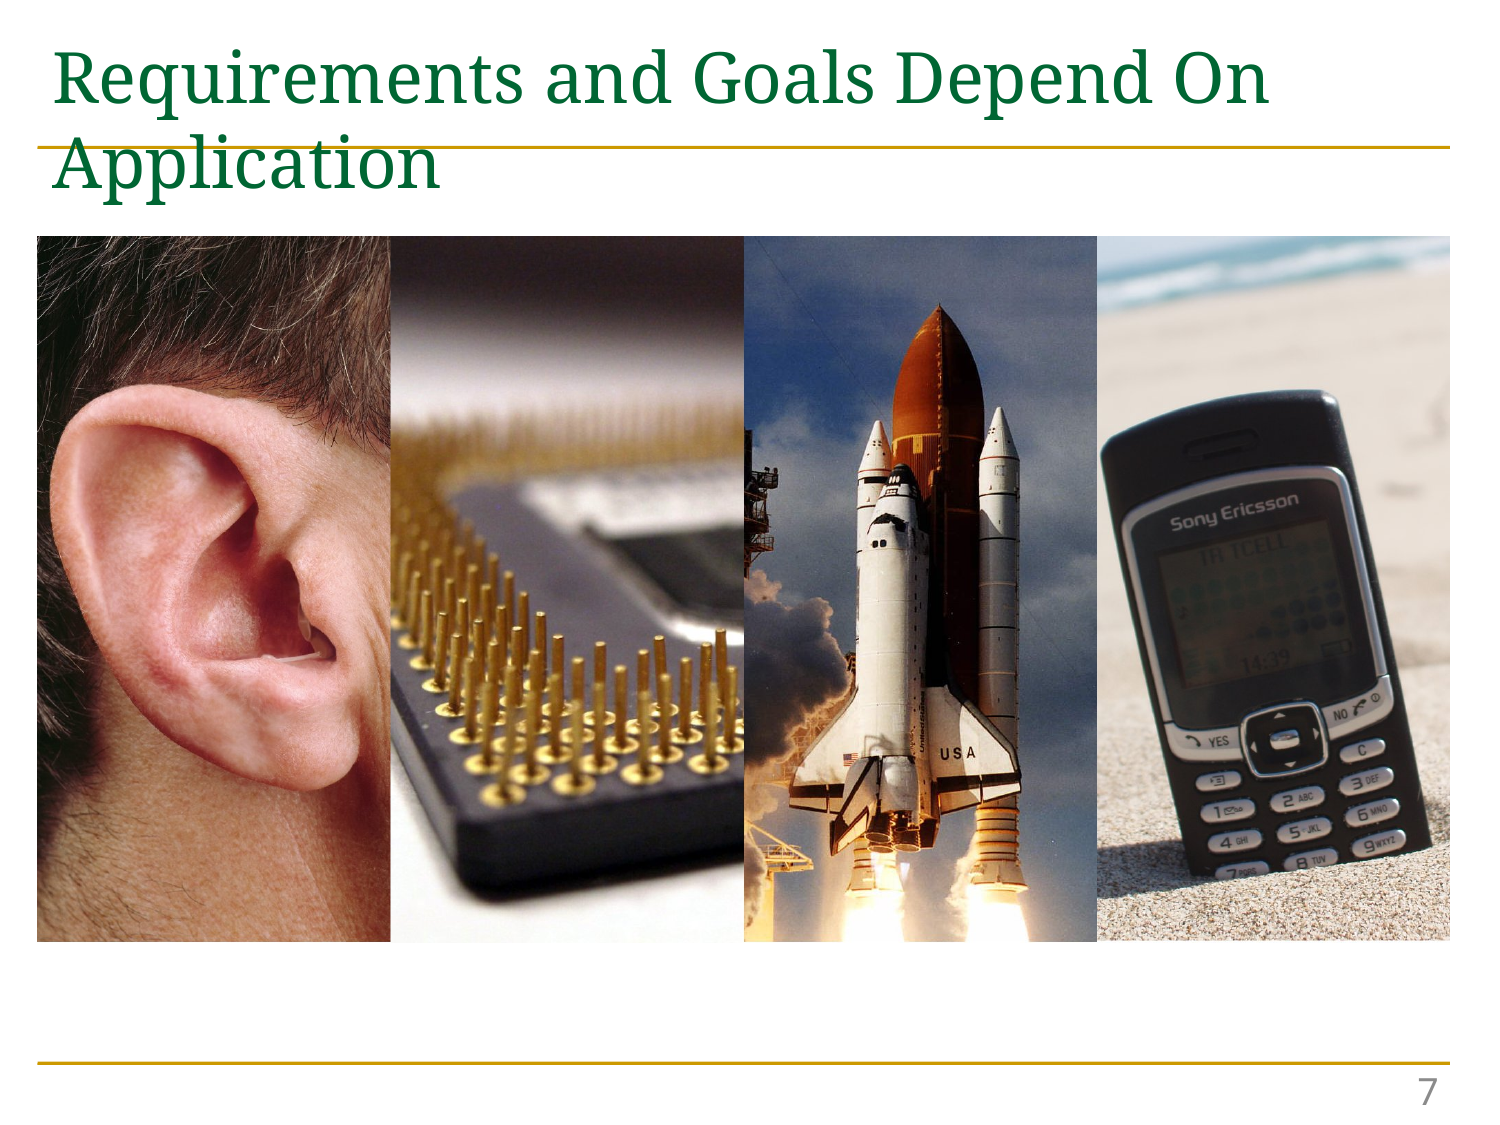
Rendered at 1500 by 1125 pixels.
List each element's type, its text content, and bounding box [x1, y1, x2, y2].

title Requirements and Goals Depend On Application [37, 24, 1450, 200]
slide_number 7 [1116, 1063, 1454, 1124]
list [37, 236, 1451, 943]
